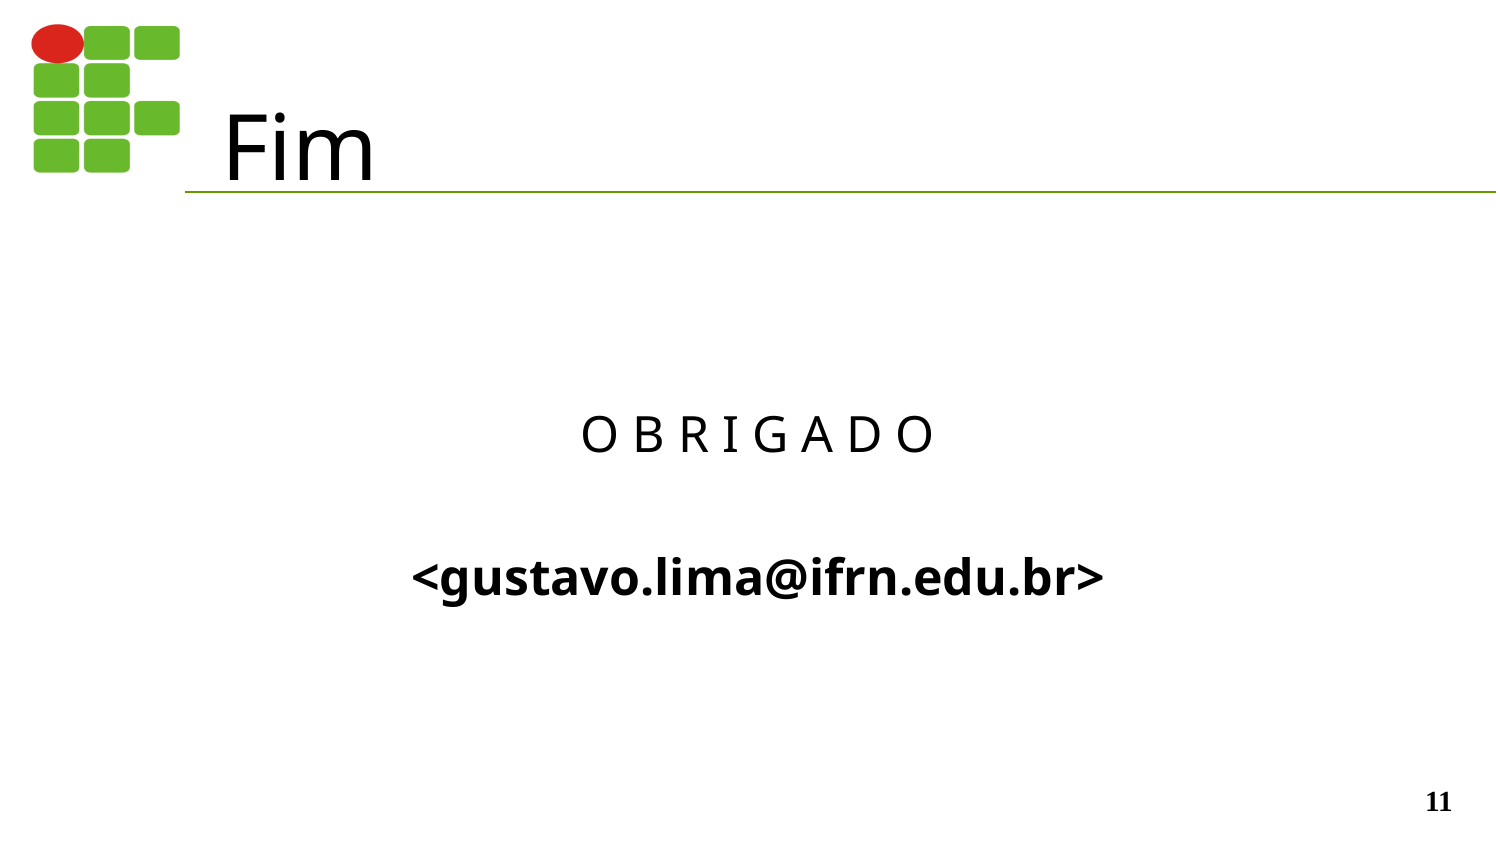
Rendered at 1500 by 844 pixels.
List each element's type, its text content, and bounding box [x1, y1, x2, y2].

text_box ‹#› [1155, 768, 1468, 825]
picture [29, 23, 182, 174]
title Fim [206, 26, 1468, 207]
list O B R I G A D O <gustavo.lima@ifrn.edu.br> [46, 248, 1469, 755]
